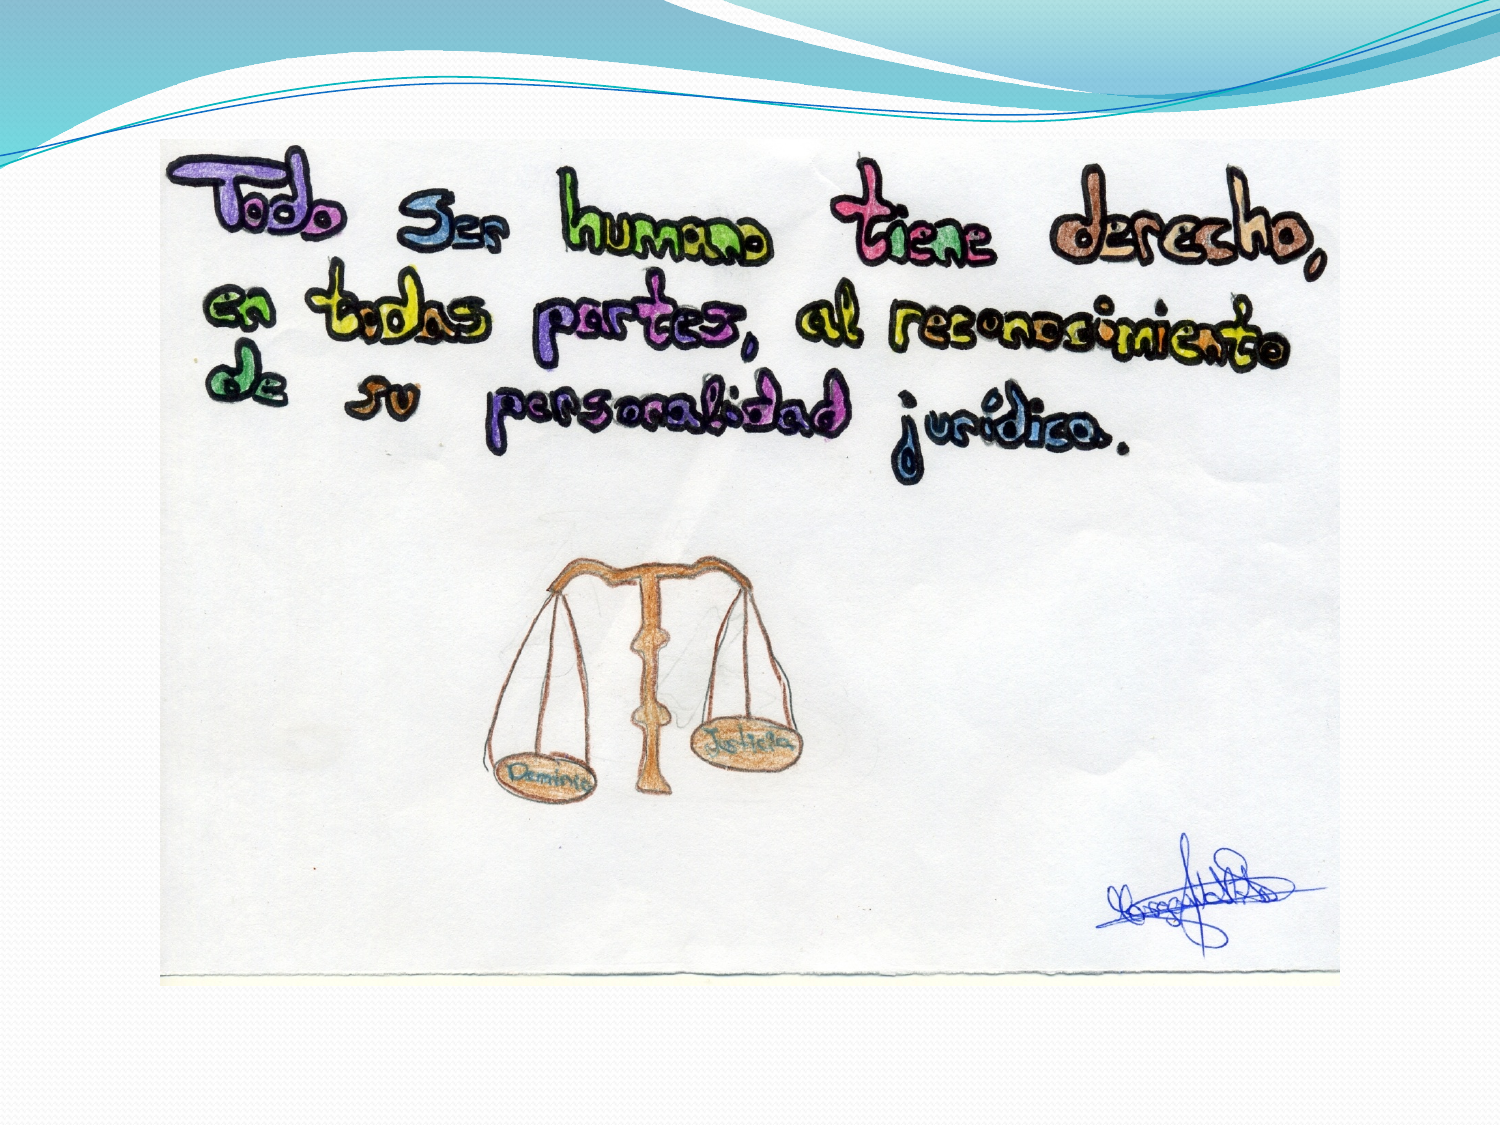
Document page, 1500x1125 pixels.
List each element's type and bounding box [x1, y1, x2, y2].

picture [160, 139, 1340, 986]
